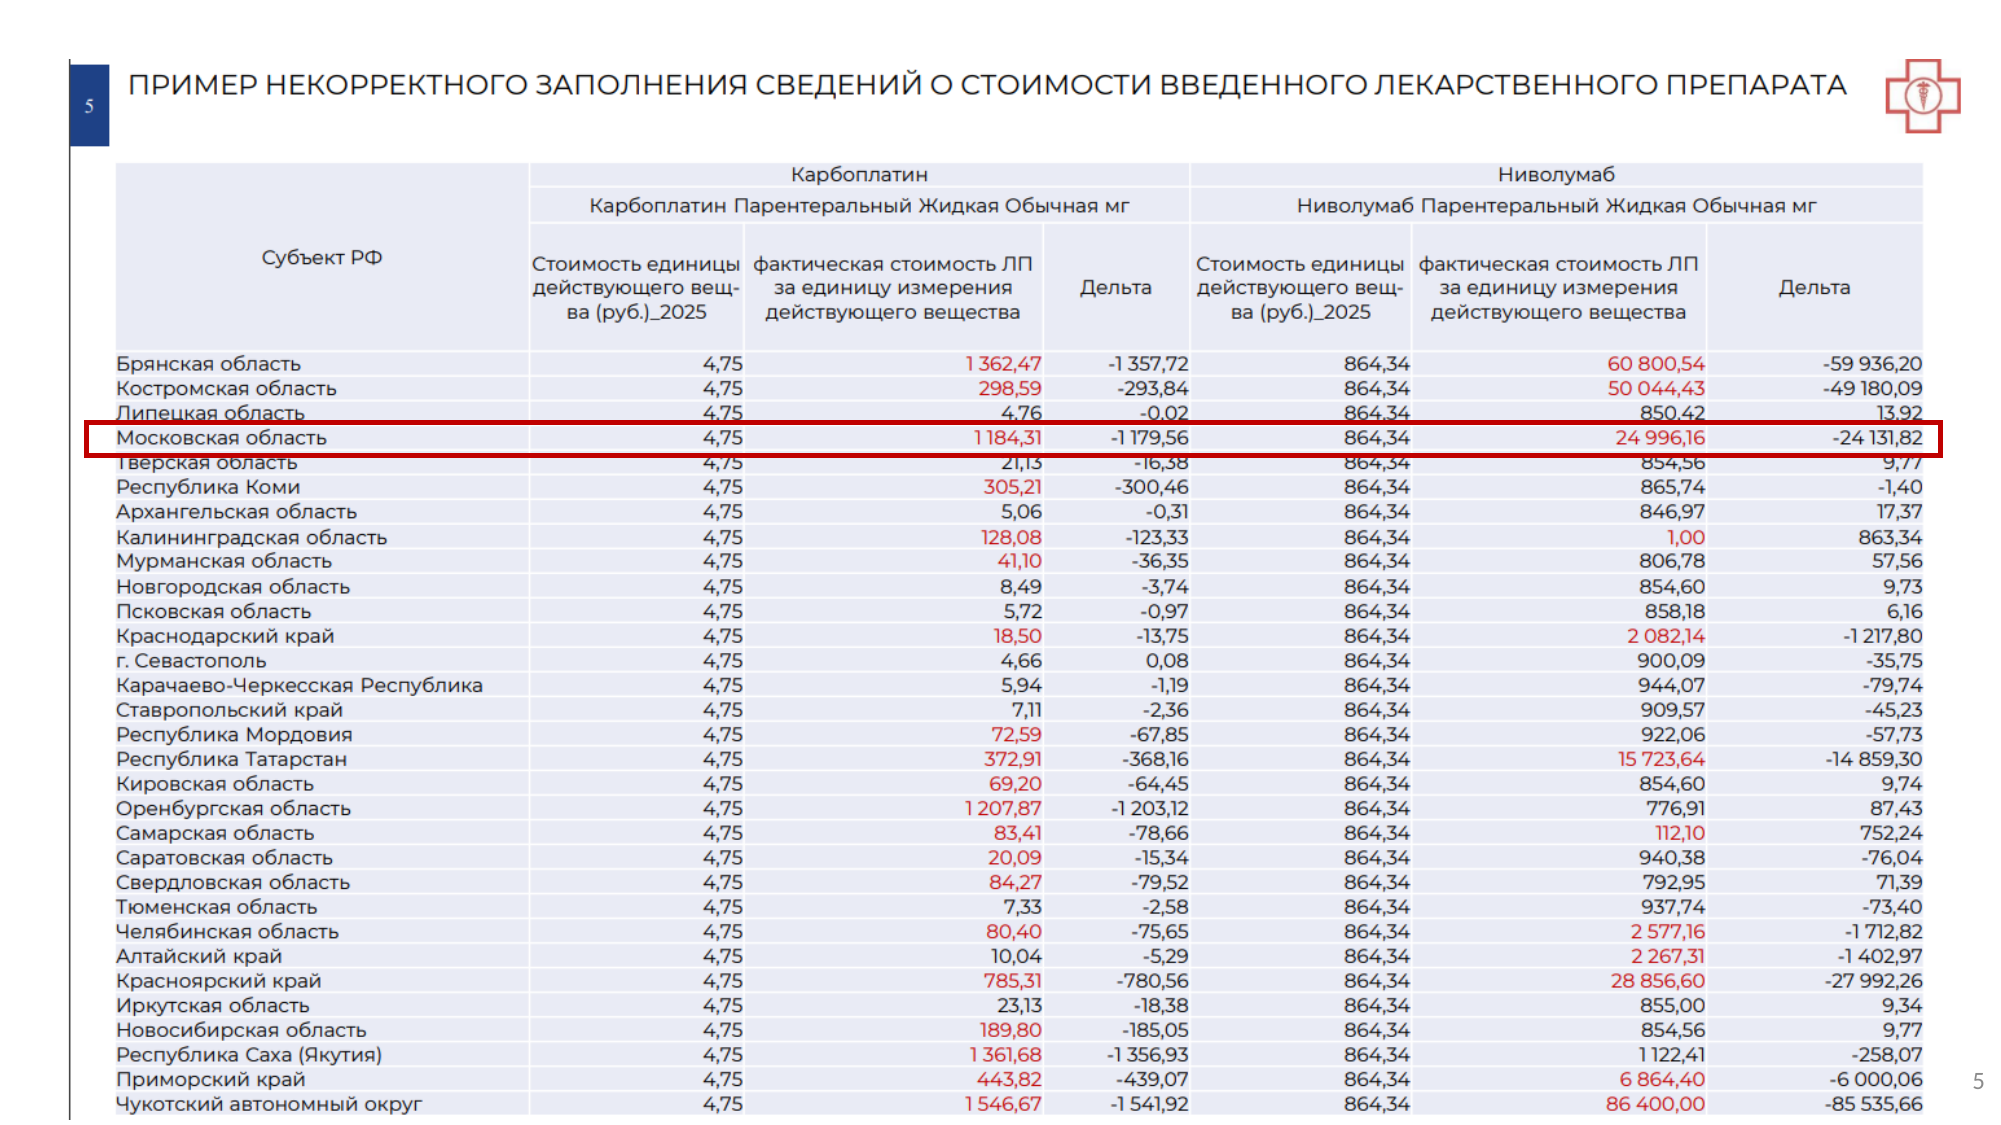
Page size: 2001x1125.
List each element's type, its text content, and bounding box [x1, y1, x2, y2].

picture [68, 59, 1963, 1120]
slide_number 5 [1963, 1049, 2000, 1110]
